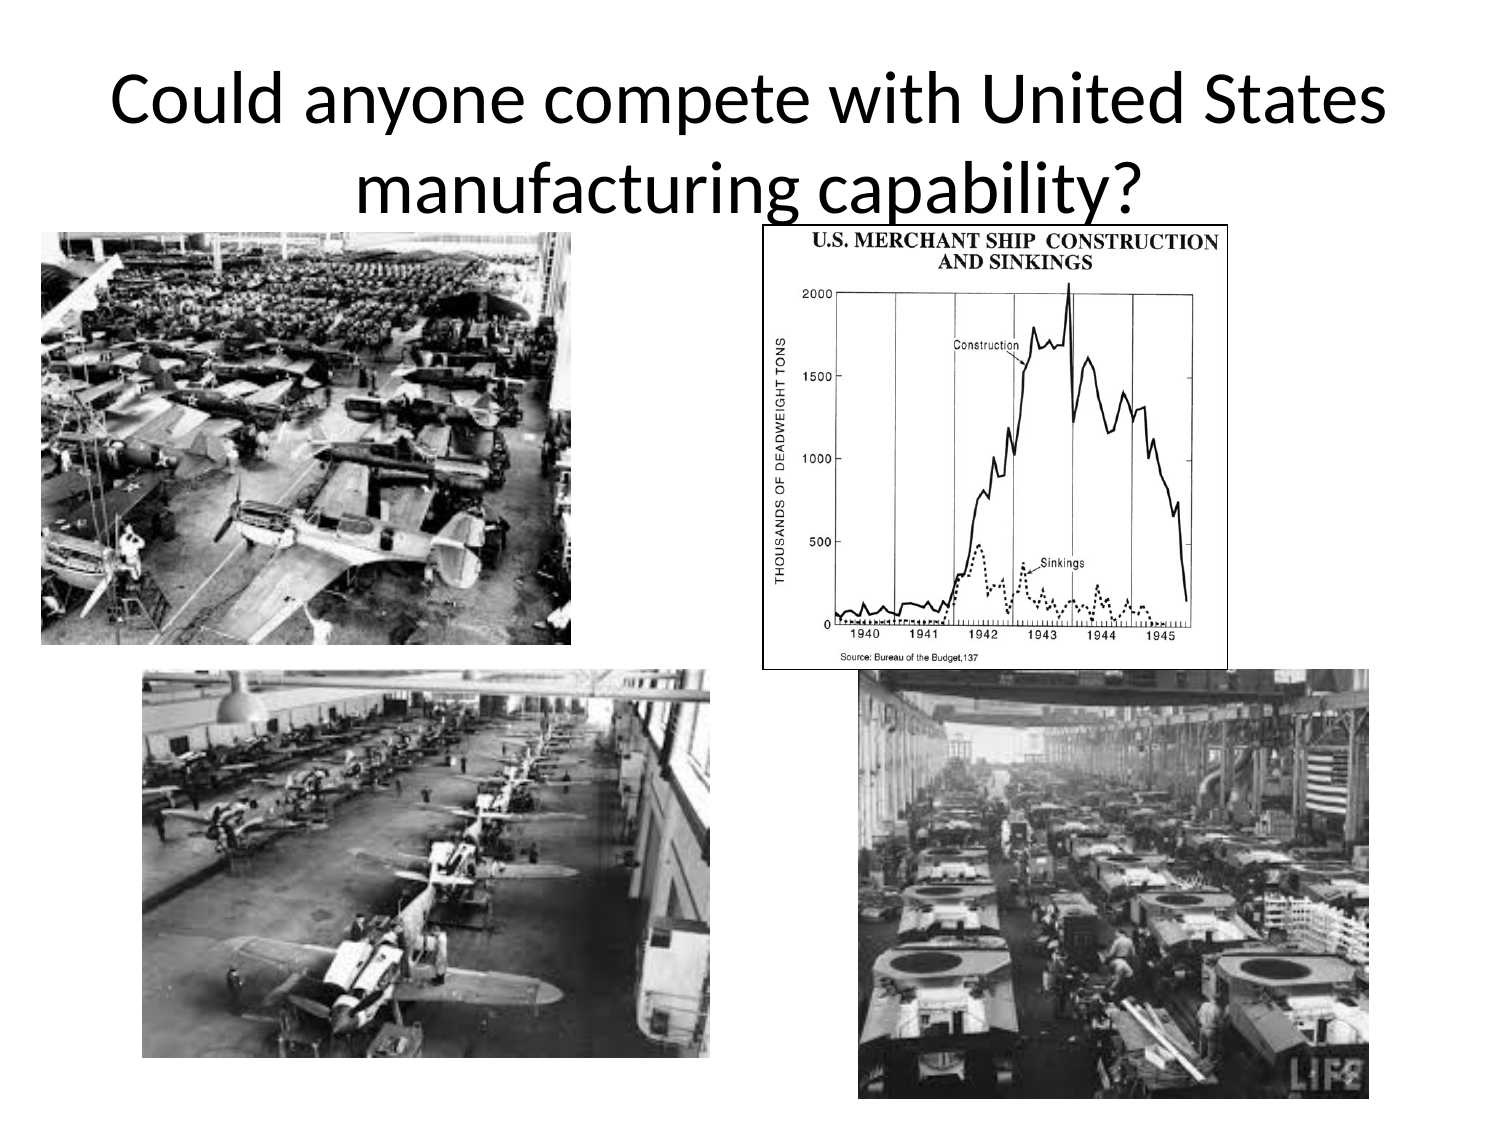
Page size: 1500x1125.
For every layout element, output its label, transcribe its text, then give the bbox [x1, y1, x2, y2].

picture [762, 224, 1369, 1100]
picture [142, 669, 710, 1058]
title Could anyone compete with United States manufacturing capability? [75, 45, 1425, 233]
picture [41, 232, 571, 646]
